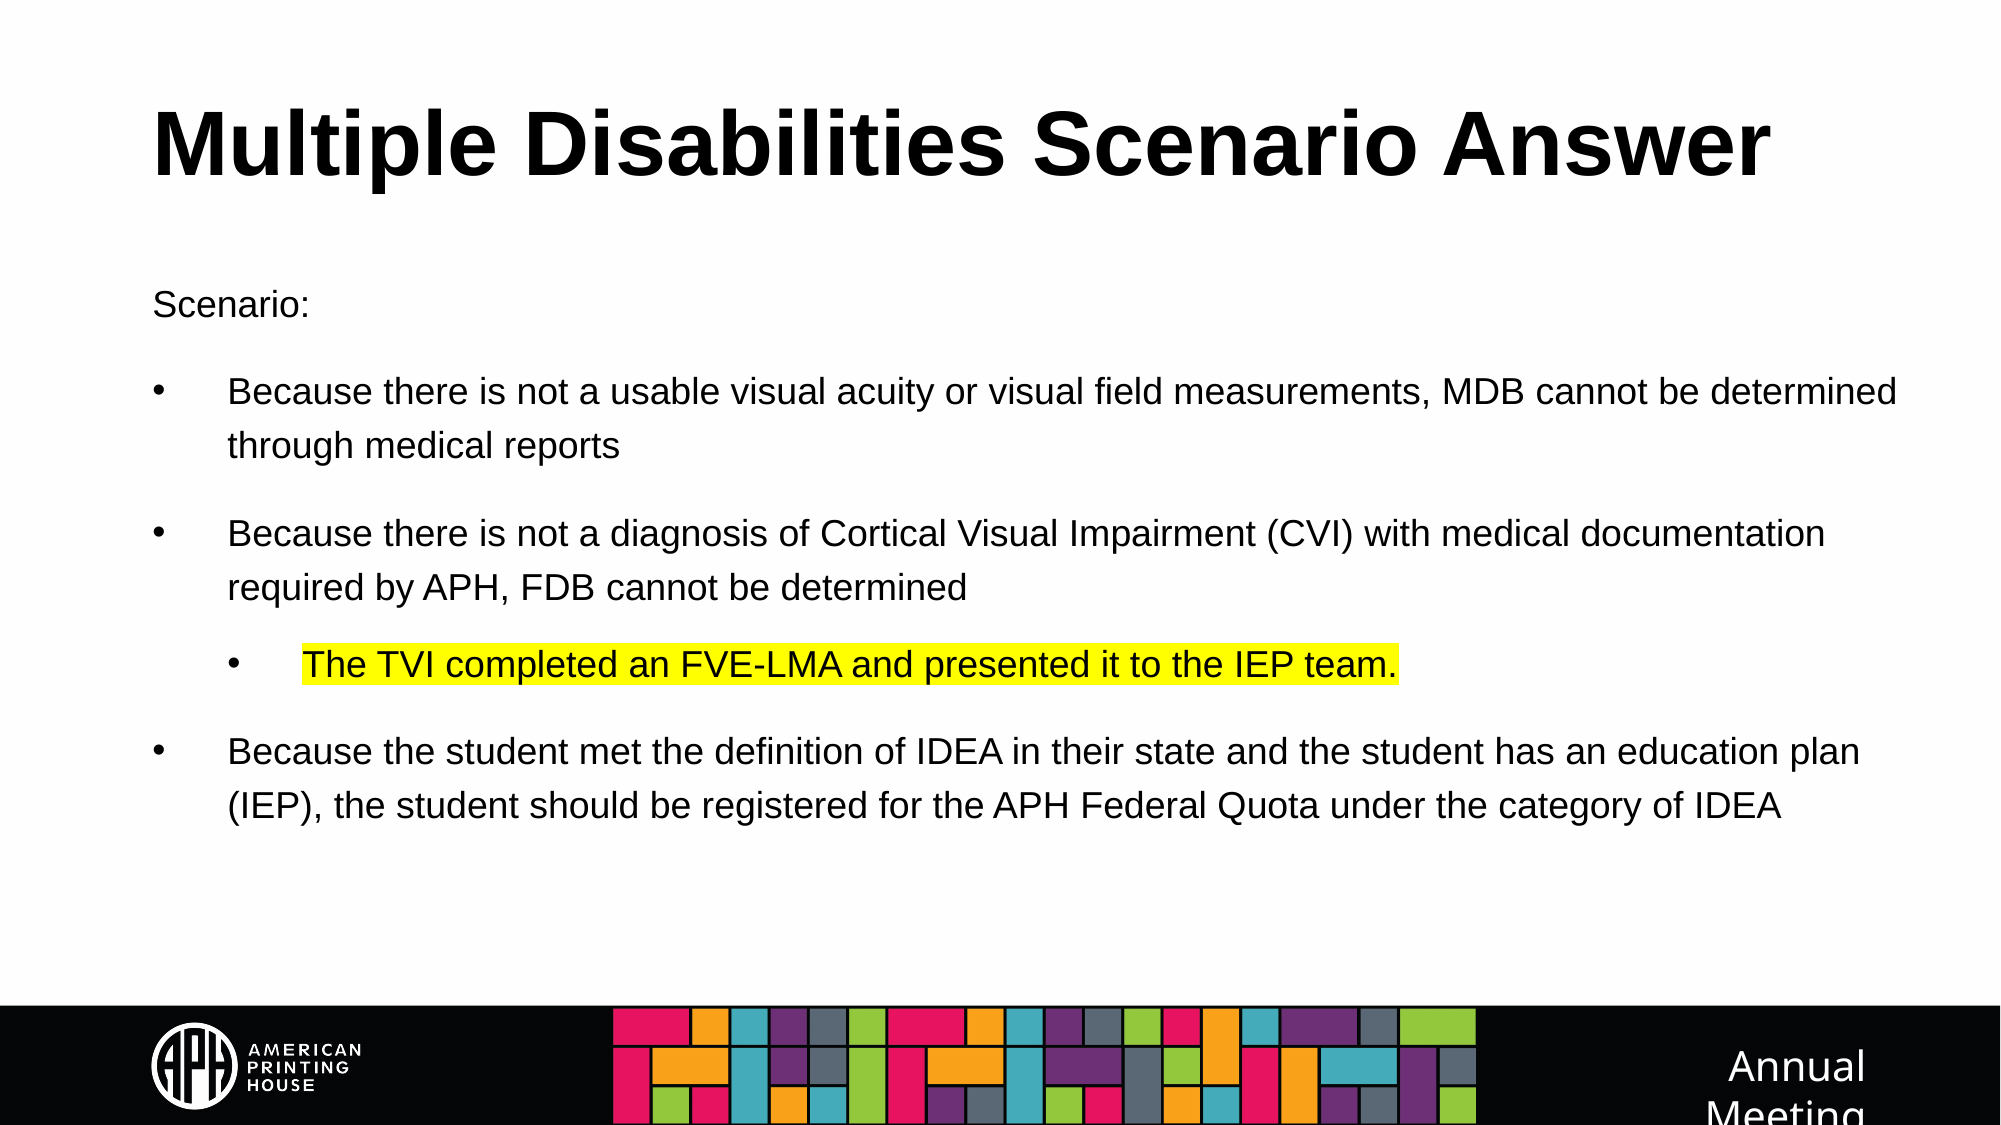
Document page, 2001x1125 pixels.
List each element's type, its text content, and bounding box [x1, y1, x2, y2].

picture [1821, 1111, 1833, 1125]
title Multiple Disabilities Scenario Answer [137, 59, 1863, 232]
picture [1727, 1107, 1734, 1125]
picture [0, 0, 2001, 1125]
picture [1771, 1111, 1783, 1118]
picture [1748, 1111, 1760, 1118]
list Scenario: Because there is not a usable visual acuity or visual field measurements, MDB cannot be determined through medical reports Because there is not a diagnosis of Cortical Visual Impairment (CVI) with medical documentation required by APH, FDB cannot be determined The TVI completed an FVE-LMA and presented it to the IEP team. Because the student met the definition of IDEA in their state and the student has an education plan (IEP), the student should be registered for the APH Federal Quota under the category of IDEA [137, 263, 1916, 909]
picture [1846, 1111, 1858, 1125]
picture [1711, 1105, 1719, 1125]
